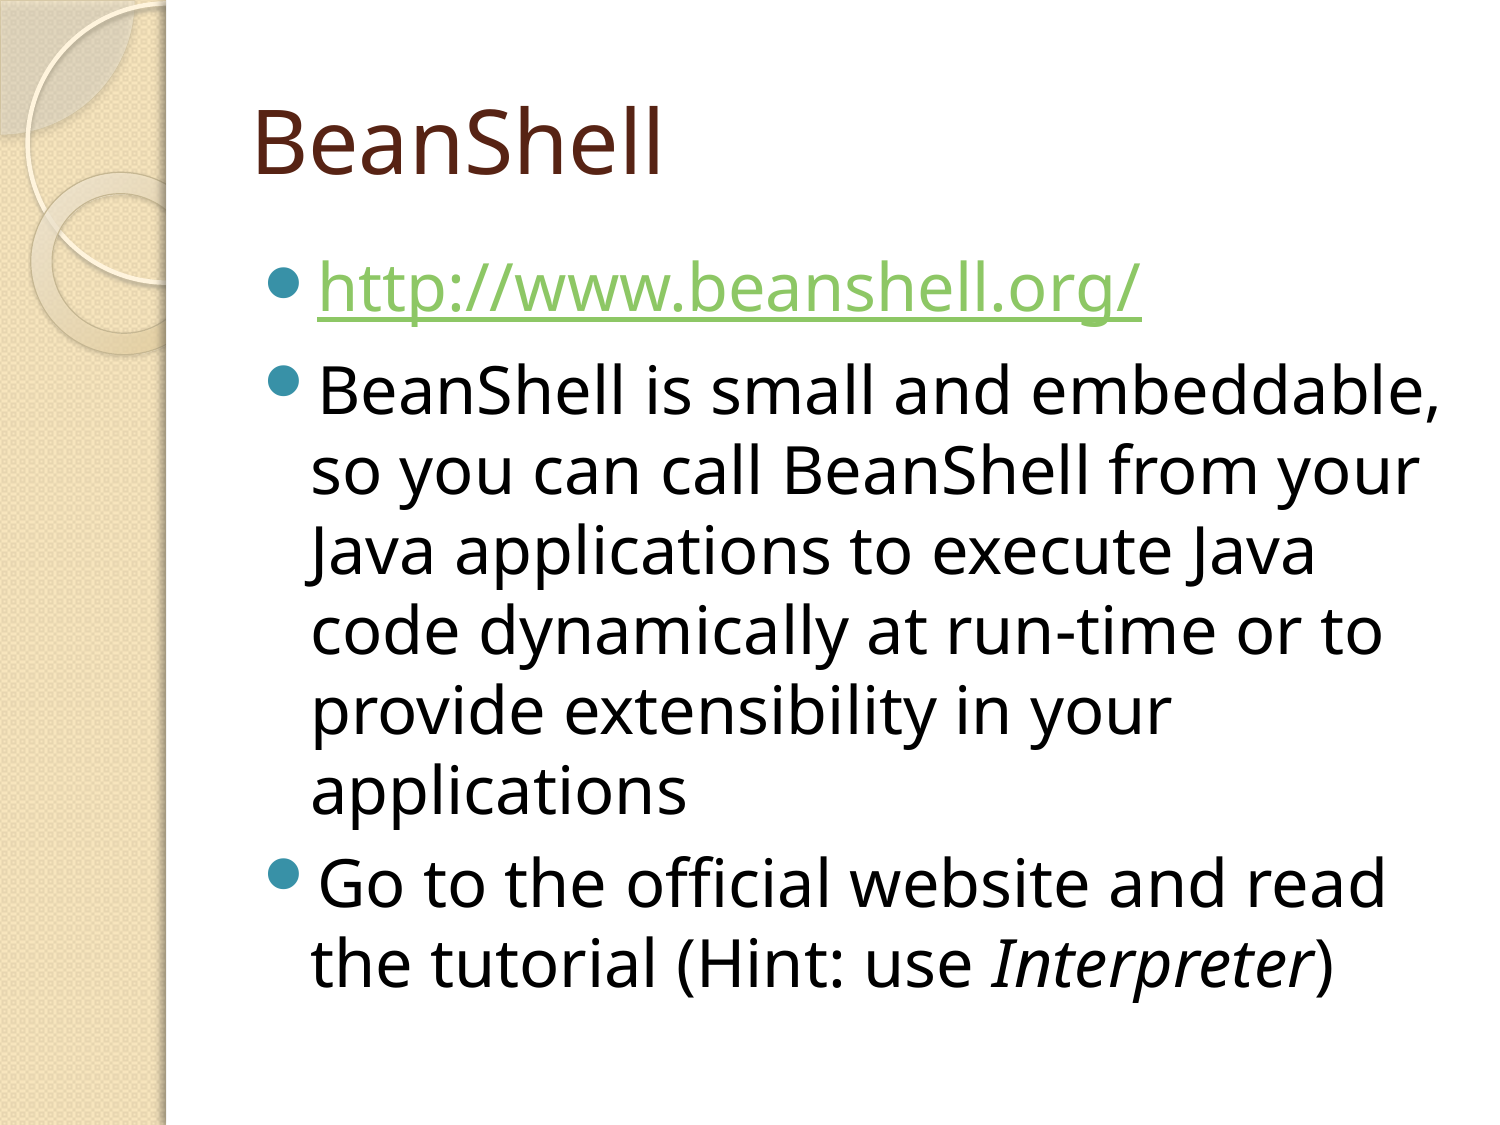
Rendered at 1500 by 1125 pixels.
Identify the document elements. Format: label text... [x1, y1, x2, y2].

list http://www.beanshell.org/ BeanShell is small and embeddable, so you can call BeanShell from your Java applications to execute Java code dynamically at run-time or to provide extensibility in your applications Go to the official website and read the tutorial (Hint: use Interpreter) [235, 237, 1466, 1025]
title BeanShell [235, 45, 1466, 233]
